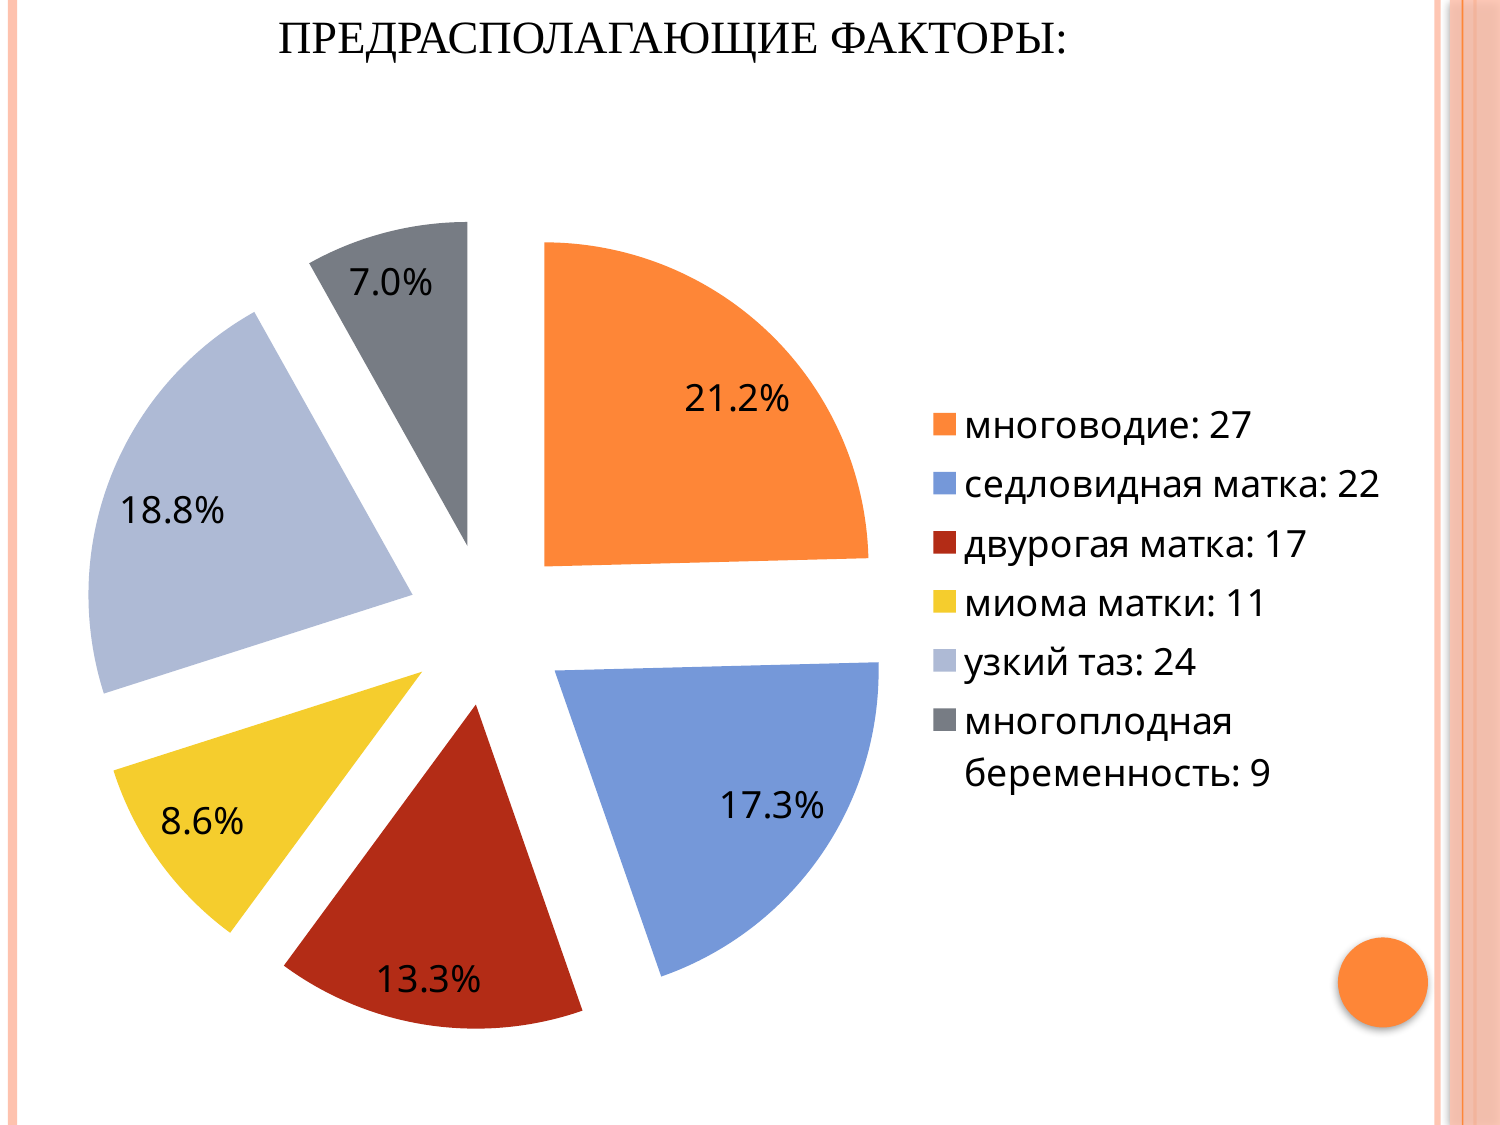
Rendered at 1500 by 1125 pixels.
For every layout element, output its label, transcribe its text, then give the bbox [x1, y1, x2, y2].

chart [0, 69, 1407, 1125]
title Предрасполагающие факторы: [46, 0, 1300, 67]
